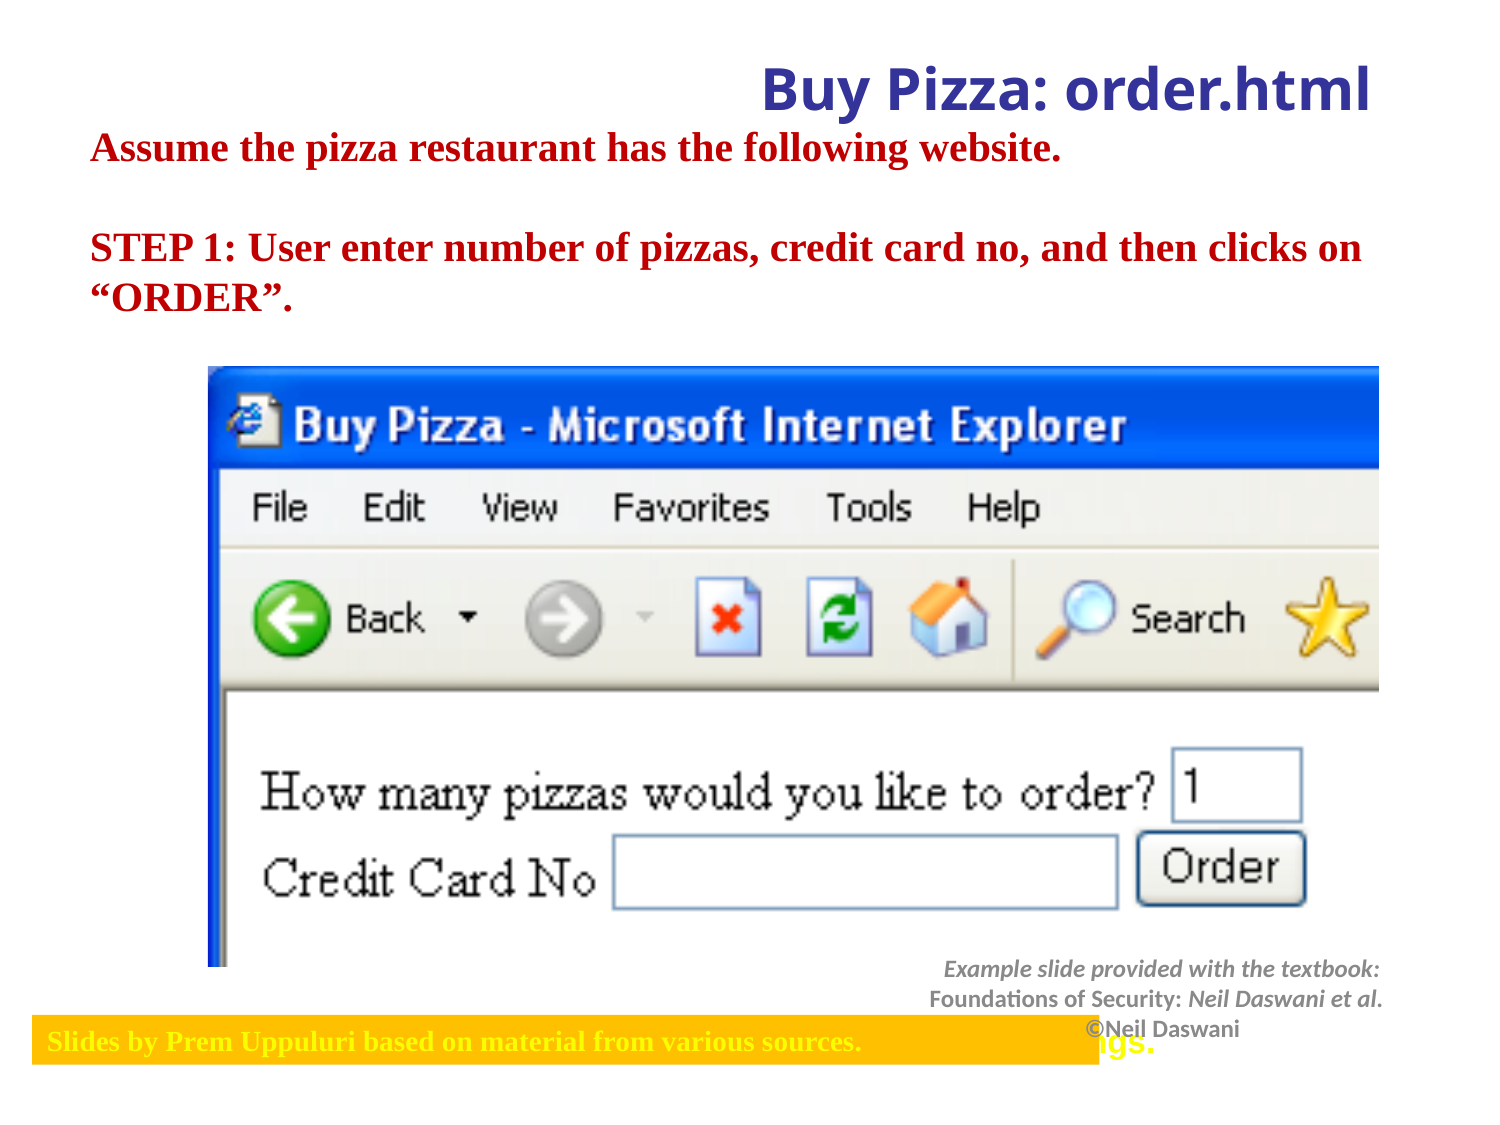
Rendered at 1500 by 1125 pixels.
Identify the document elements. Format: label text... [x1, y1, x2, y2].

text_box Assume the pizza restaurant has the following website. STEP 1: User enter number of pizzas, credit card no, and then clicks on “ORDER”. [74, 112, 1438, 328]
picture [207, 365, 1380, 967]
title Buy Pizza: order.html [112, 24, 1388, 112]
text_box Example slide provided with the textbook: Foundations of Security: Neil Daswani et al. ©Neil Daswani [912, 933, 1413, 1062]
